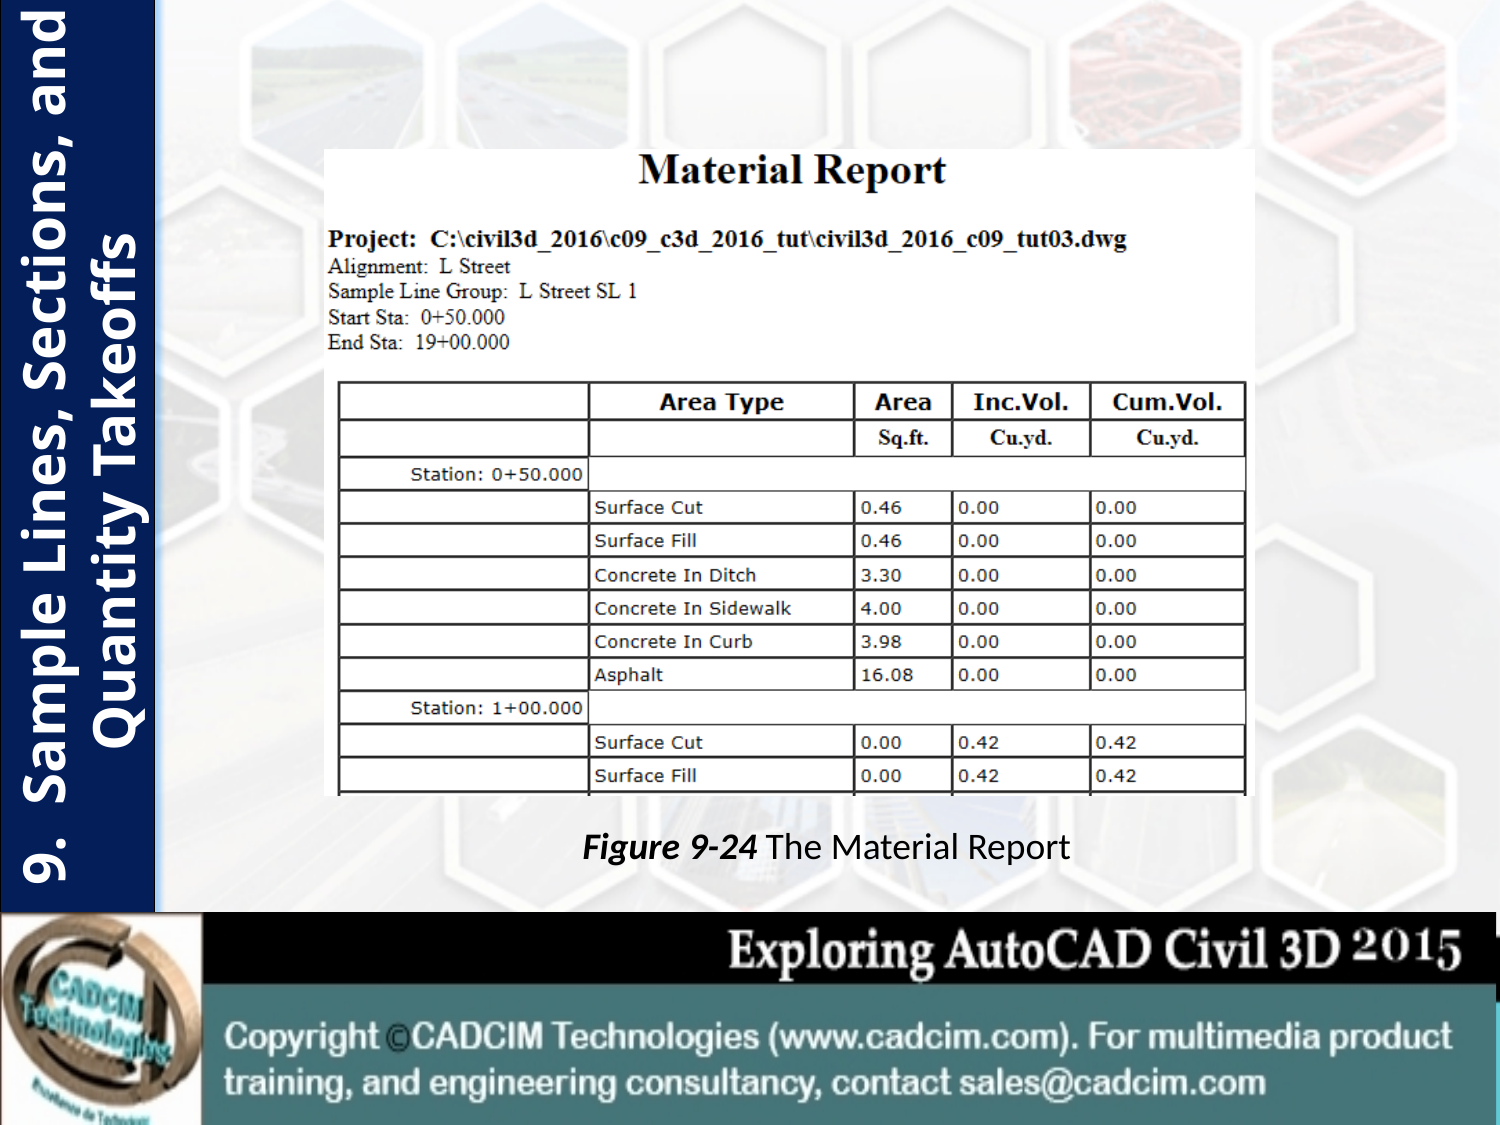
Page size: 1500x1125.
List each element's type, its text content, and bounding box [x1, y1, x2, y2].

picture [0, 0, 1500, 1125]
text_box Figure 9-24 The Material Report [456, 814, 1207, 875]
